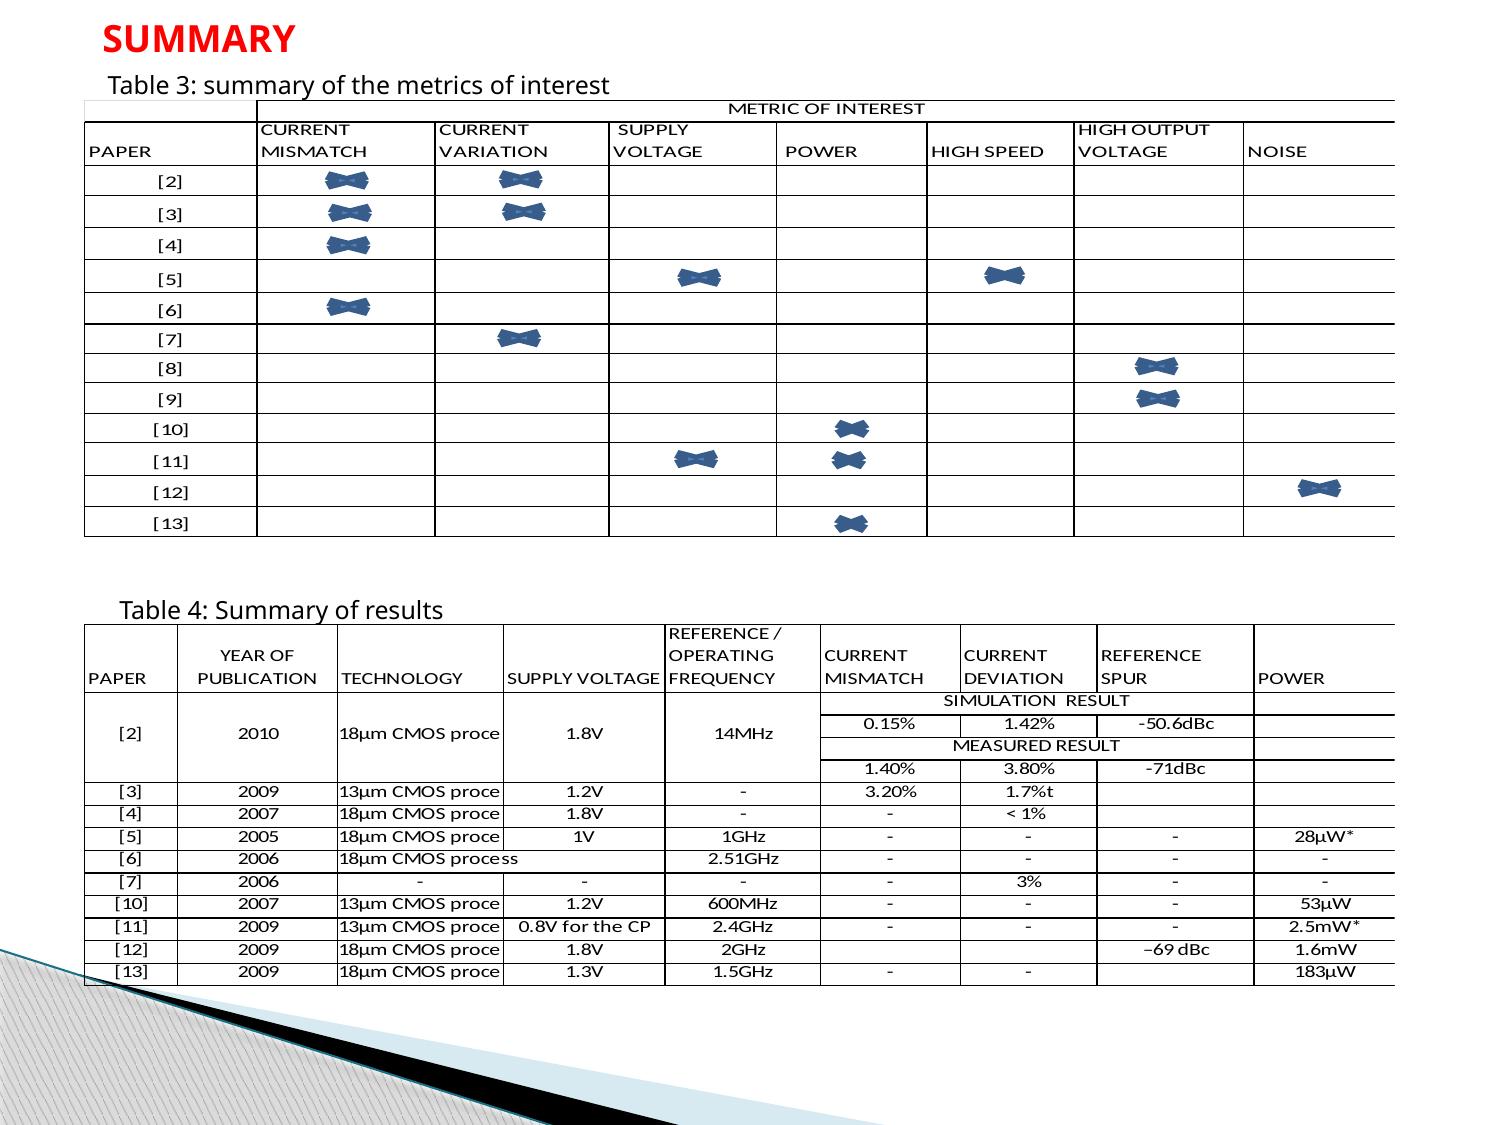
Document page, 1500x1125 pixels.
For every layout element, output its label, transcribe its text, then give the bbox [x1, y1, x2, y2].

text_box Table 4: Summary of results [86, 587, 712, 623]
picture [83, 99, 1397, 538]
list Table 3: summary of the metrics of interest [75, 62, 1425, 986]
picture [83, 623, 1397, 987]
title SUMMARY [87, 0, 1438, 76]
